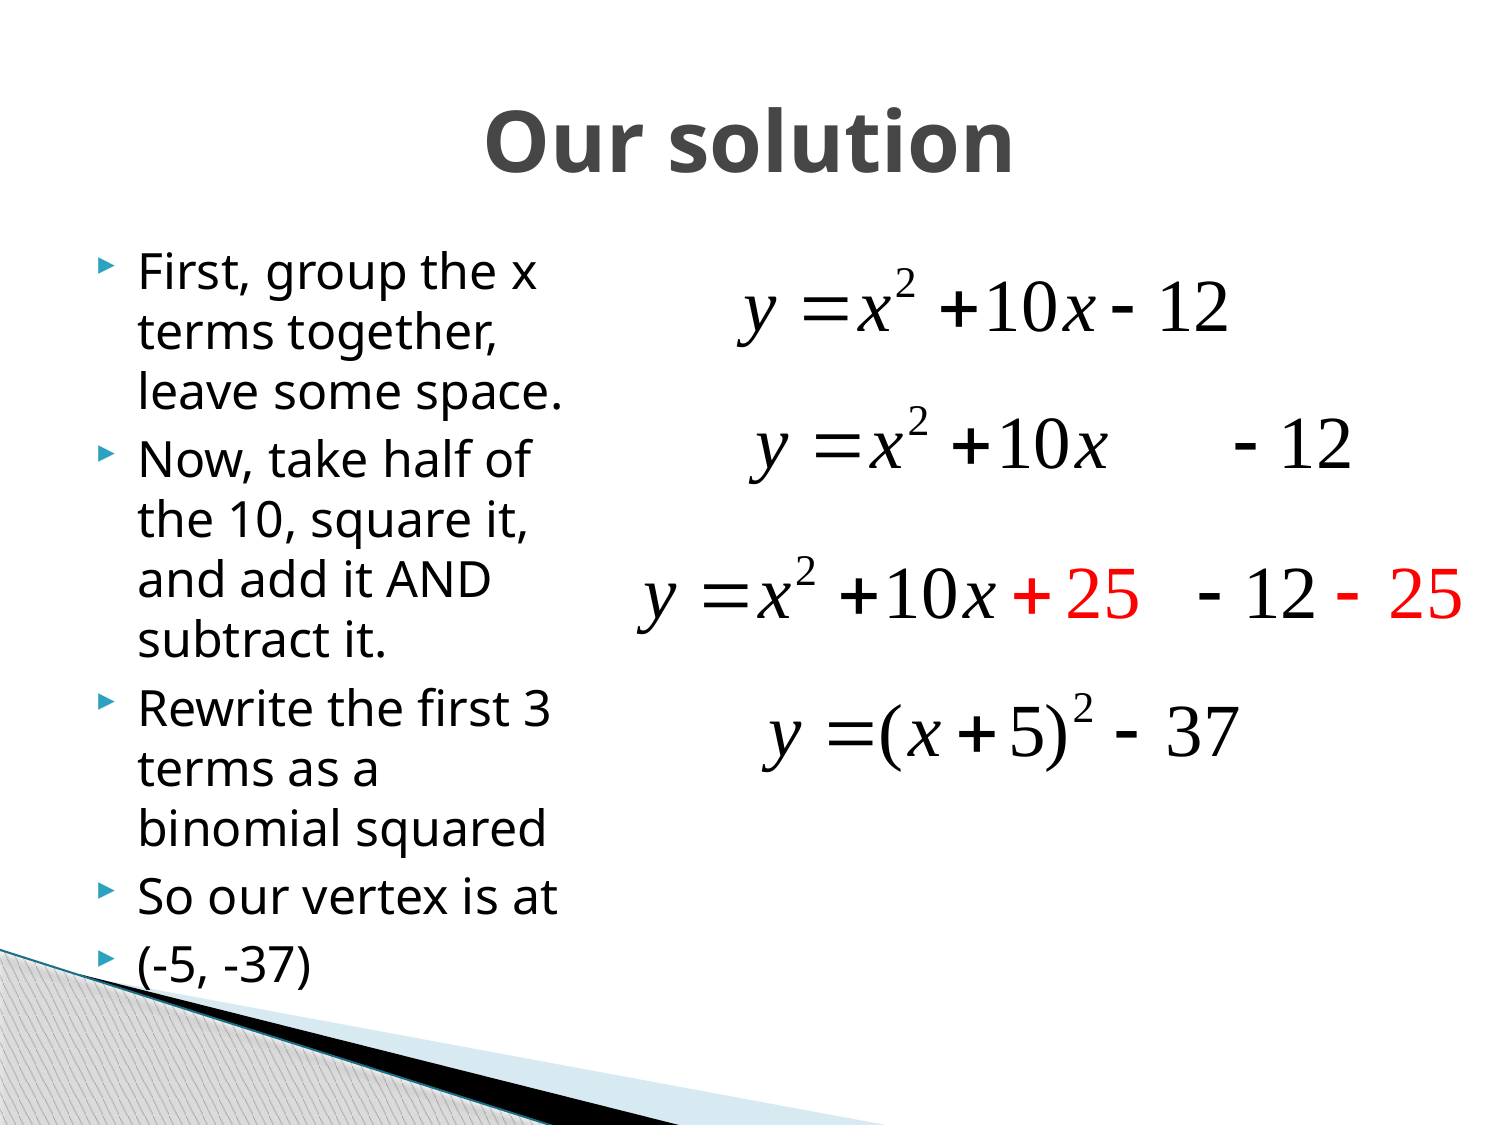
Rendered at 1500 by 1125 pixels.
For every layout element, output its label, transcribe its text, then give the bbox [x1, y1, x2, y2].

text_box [749, 674, 1319, 788]
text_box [724, 249, 1244, 363]
title Our solution [75, 45, 1425, 233]
list First, group the x terms together, leave some space. Now, take half of the 10, square it, and add it AND subtract it. Rewrite the first 3 terms as a binomial squared So our vertex is at (-5, -37) [62, 231, 601, 1052]
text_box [624, 537, 1476, 651]
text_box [737, 387, 1388, 501]
